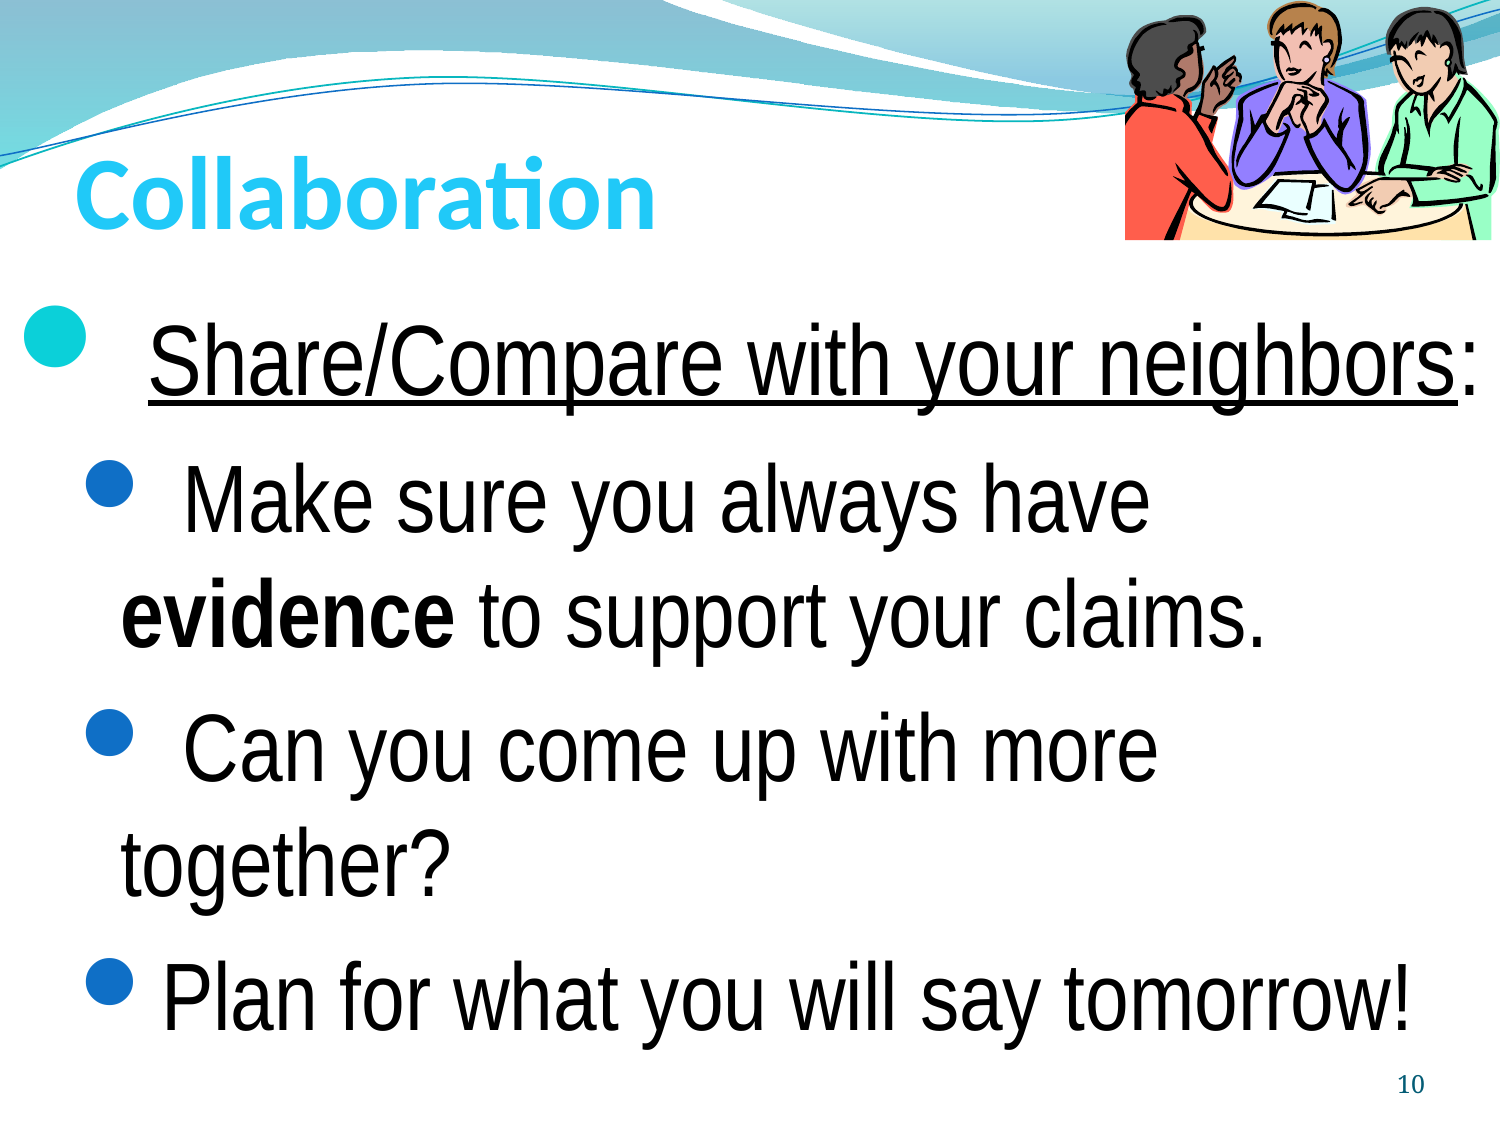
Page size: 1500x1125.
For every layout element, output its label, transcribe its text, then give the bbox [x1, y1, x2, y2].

picture [1124, 0, 1500, 241]
slide_number 10 [1299, 1042, 1425, 1103]
title Collaboration [74, 49, 1121, 251]
list Share/Compare with your neighbors: Make sure you always have evidence to support your claims. Can you come up with more together? Plan for what you will say tomorrow! [0, 274, 1500, 996]
